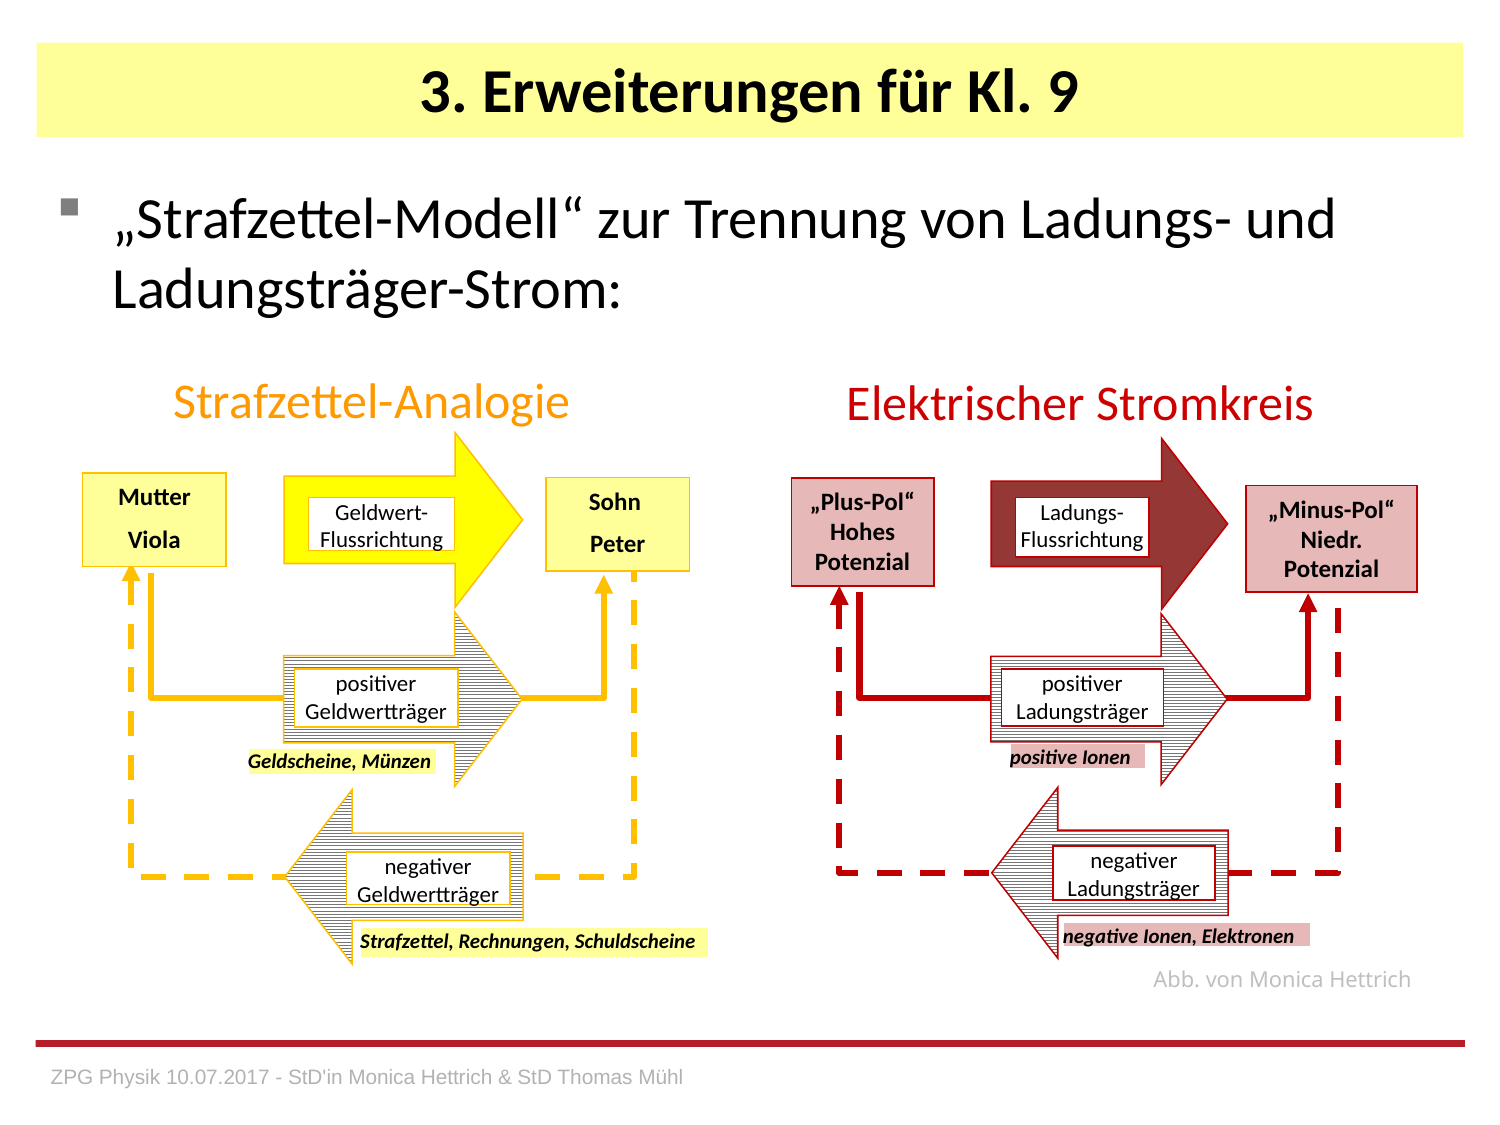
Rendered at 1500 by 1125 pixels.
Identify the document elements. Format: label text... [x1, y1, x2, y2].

text_box Elektrischer Stromkreis [809, 362, 1353, 436]
text_box Abb. von Monica Hettrich [1124, 958, 1441, 1000]
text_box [82, 432, 709, 965]
list „Strafzettel-Modell“ zur Trennung von Ladungs- und Ladungsträger-Strom: [41, 172, 1459, 338]
title 3. Erweiterungen für Kl. 9 [41, 42, 1459, 149]
footer ZPG Physik 10.07.2017 - StD'in Monica Hettrich & StD Thomas Mühl [35, 1045, 768, 1106]
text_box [791, 438, 1418, 959]
text_box Strafzettel-Analogie [100, 361, 644, 430]
